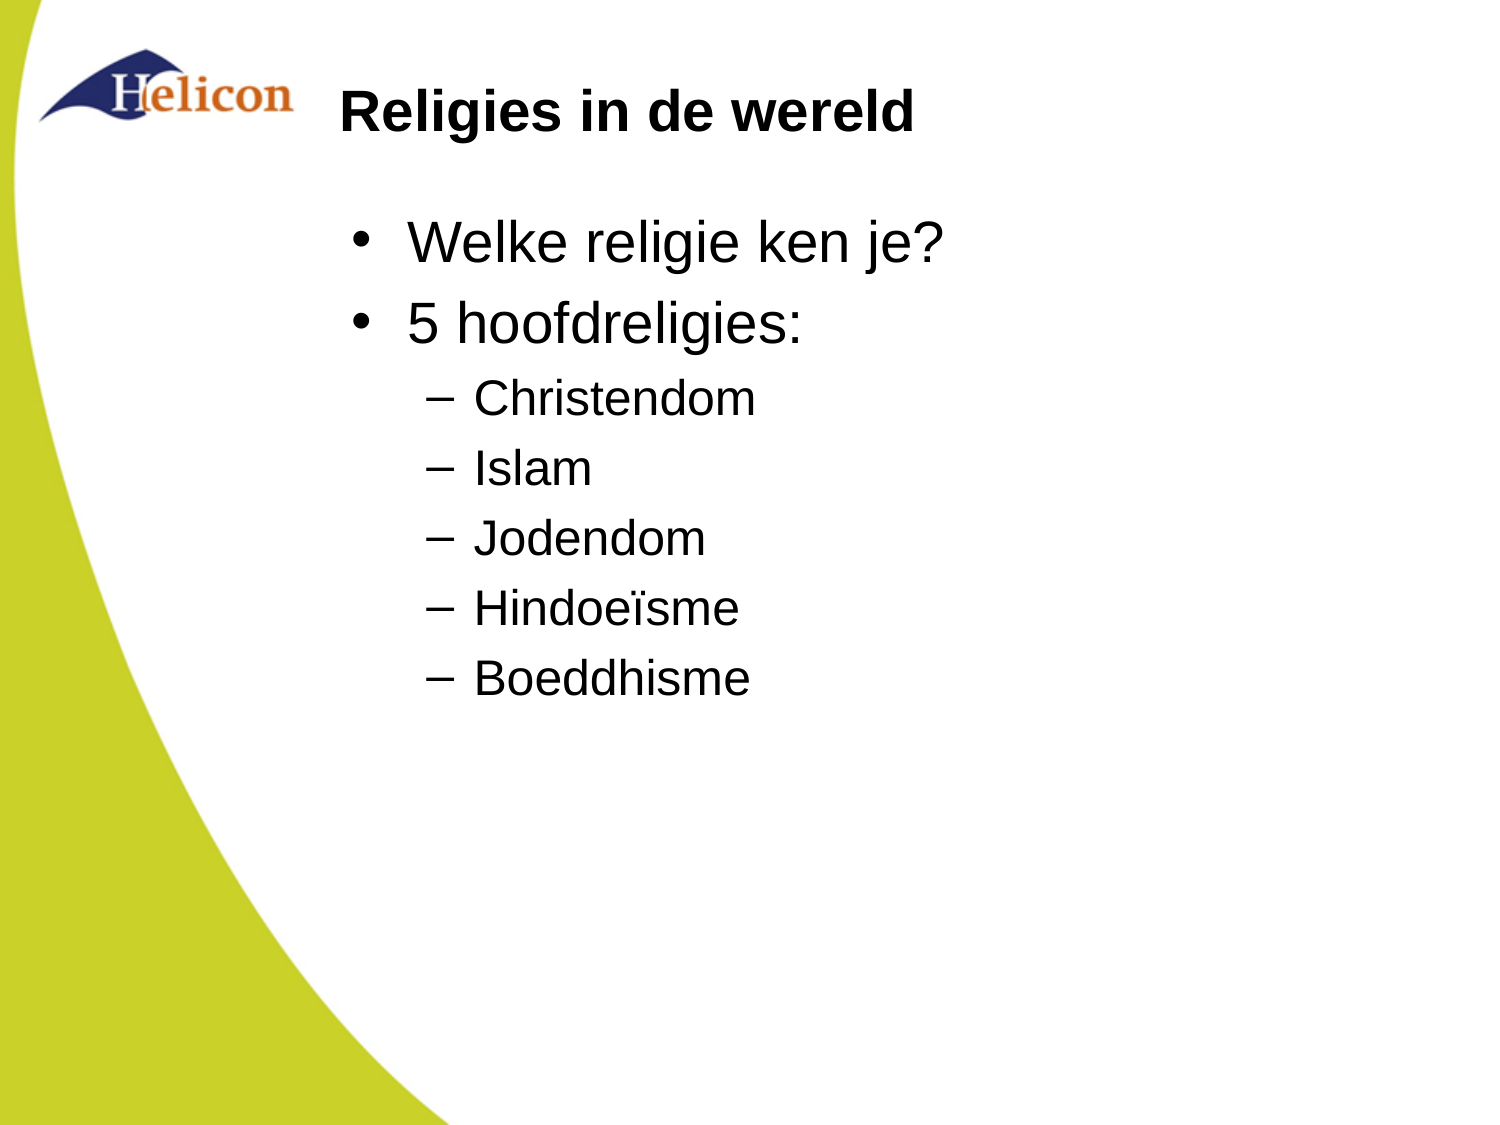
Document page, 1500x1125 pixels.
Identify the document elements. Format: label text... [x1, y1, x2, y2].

title Religies in de wereld [324, 54, 1415, 161]
picture [0, 0, 1500, 1125]
list Welke religie ken je? 5 hoofdreligies: Christendom Islam Jodendom Hindoeïsme Boeddhisme [336, 196, 1425, 1005]
